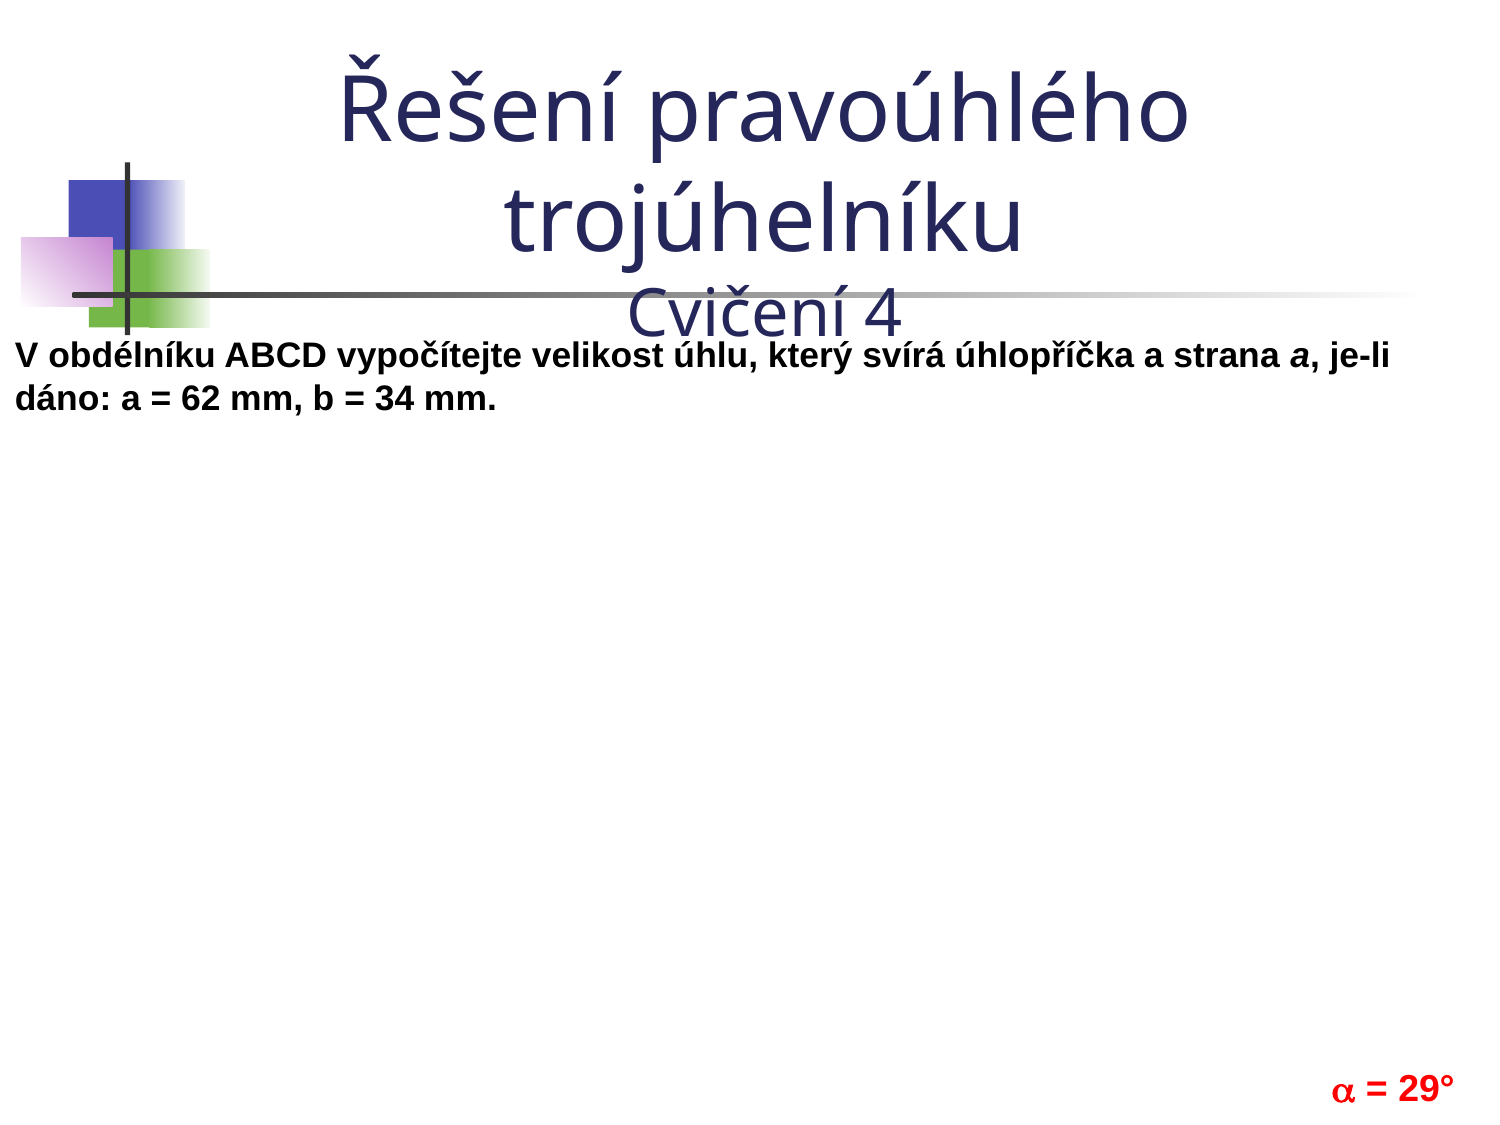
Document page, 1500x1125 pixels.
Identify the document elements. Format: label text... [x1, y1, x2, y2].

text_box V obdélníku ABCD vypočítejte velikost úhlu, který svírá úhlopříčka a strana a, je-li dáno: a = 62 mm, b = 34 mm. [0, 324, 1500, 425]
text_box a = 29° [1316, 1057, 1500, 1117]
text_box Řešení pravoúhlého trojúhelníku Cvičení 4 [59, 42, 1471, 324]
